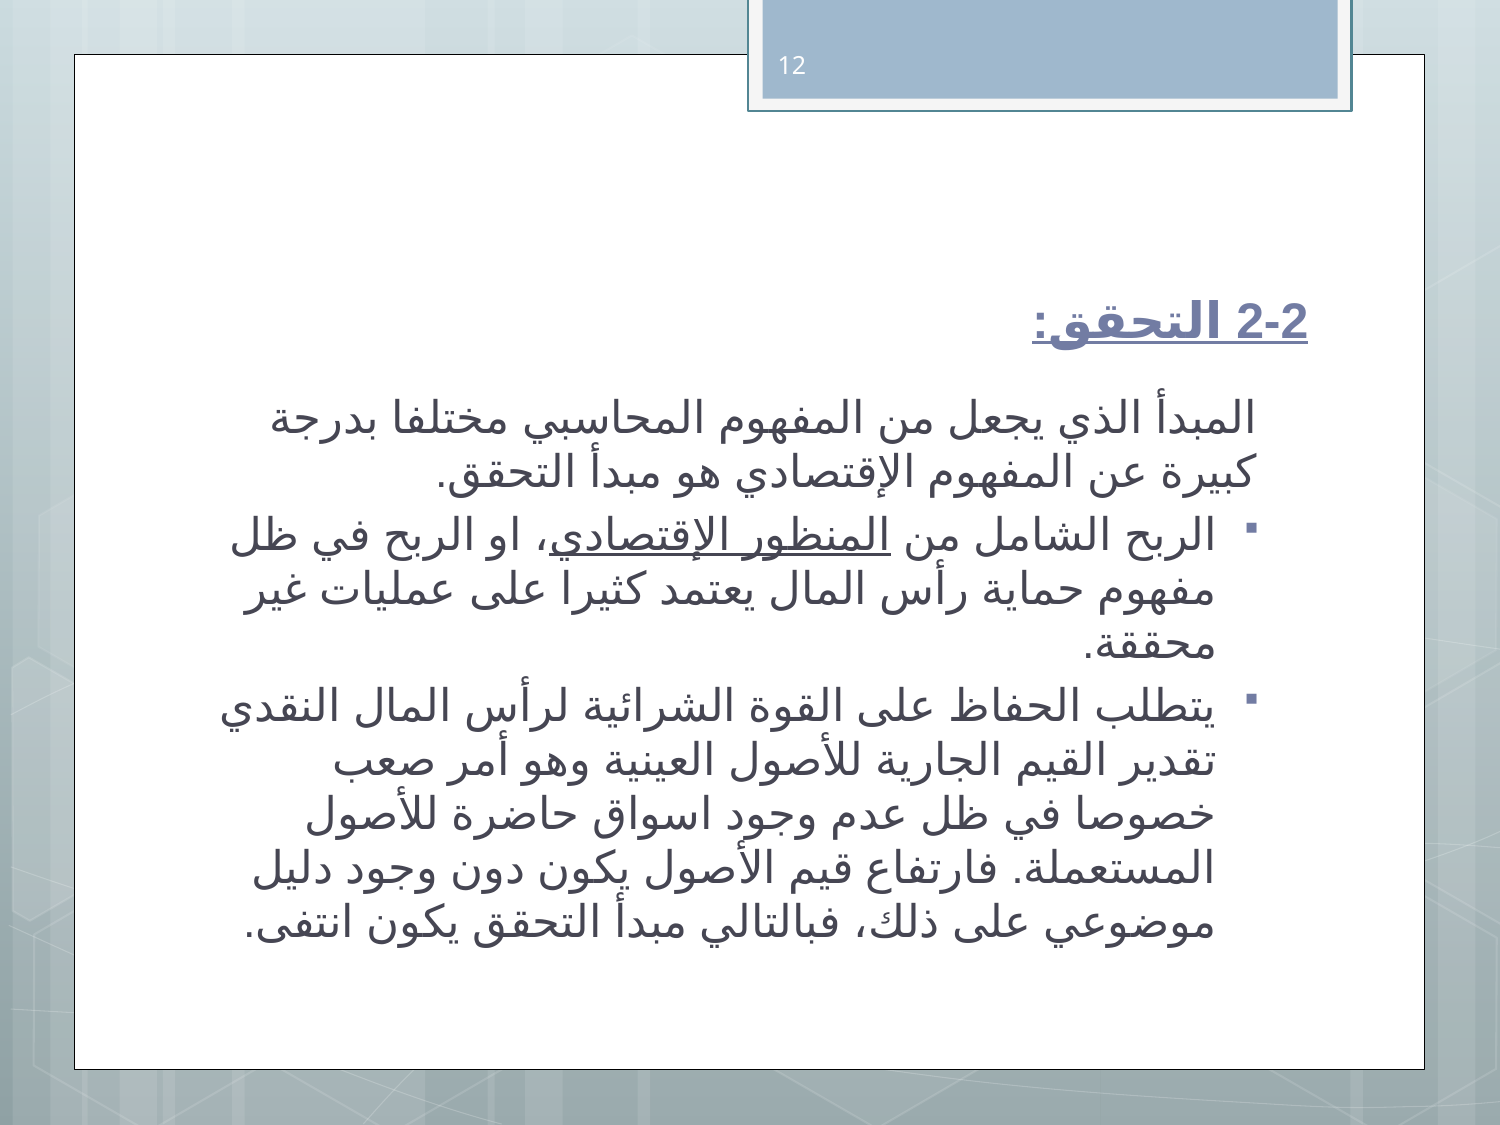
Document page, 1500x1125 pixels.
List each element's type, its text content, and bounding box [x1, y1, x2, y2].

title 2-2 التحقق: [171, 168, 1324, 357]
list المبدأ الذي يجعل من المفهوم المحاسبي مختلفا بدرجة كبيرة عن المفهوم الإقتصادي هو مبدأ التحقق. الربح الشامل من المنظور الإقتصادي، او الربح في ظل مفهوم حماية رأس المال يعتمد كثيرا على عمليات غير محققة. يتطلب الحفاظ على القوة الشرائية لرأس المال النقدي تقدير القيم الجارية للأصول العينية وهو أمر صعب خصوصا في ظل عدم وجود اسواق حاضرة للأصول المستعملة. فارتفاع قيم الأصول يكون دون وجود دليل موضوعي على ذلك، فبالتالي مبدأ التحقق يكون انتفى. [171, 381, 1283, 957]
slide_number 12 [762, 36, 982, 97]
